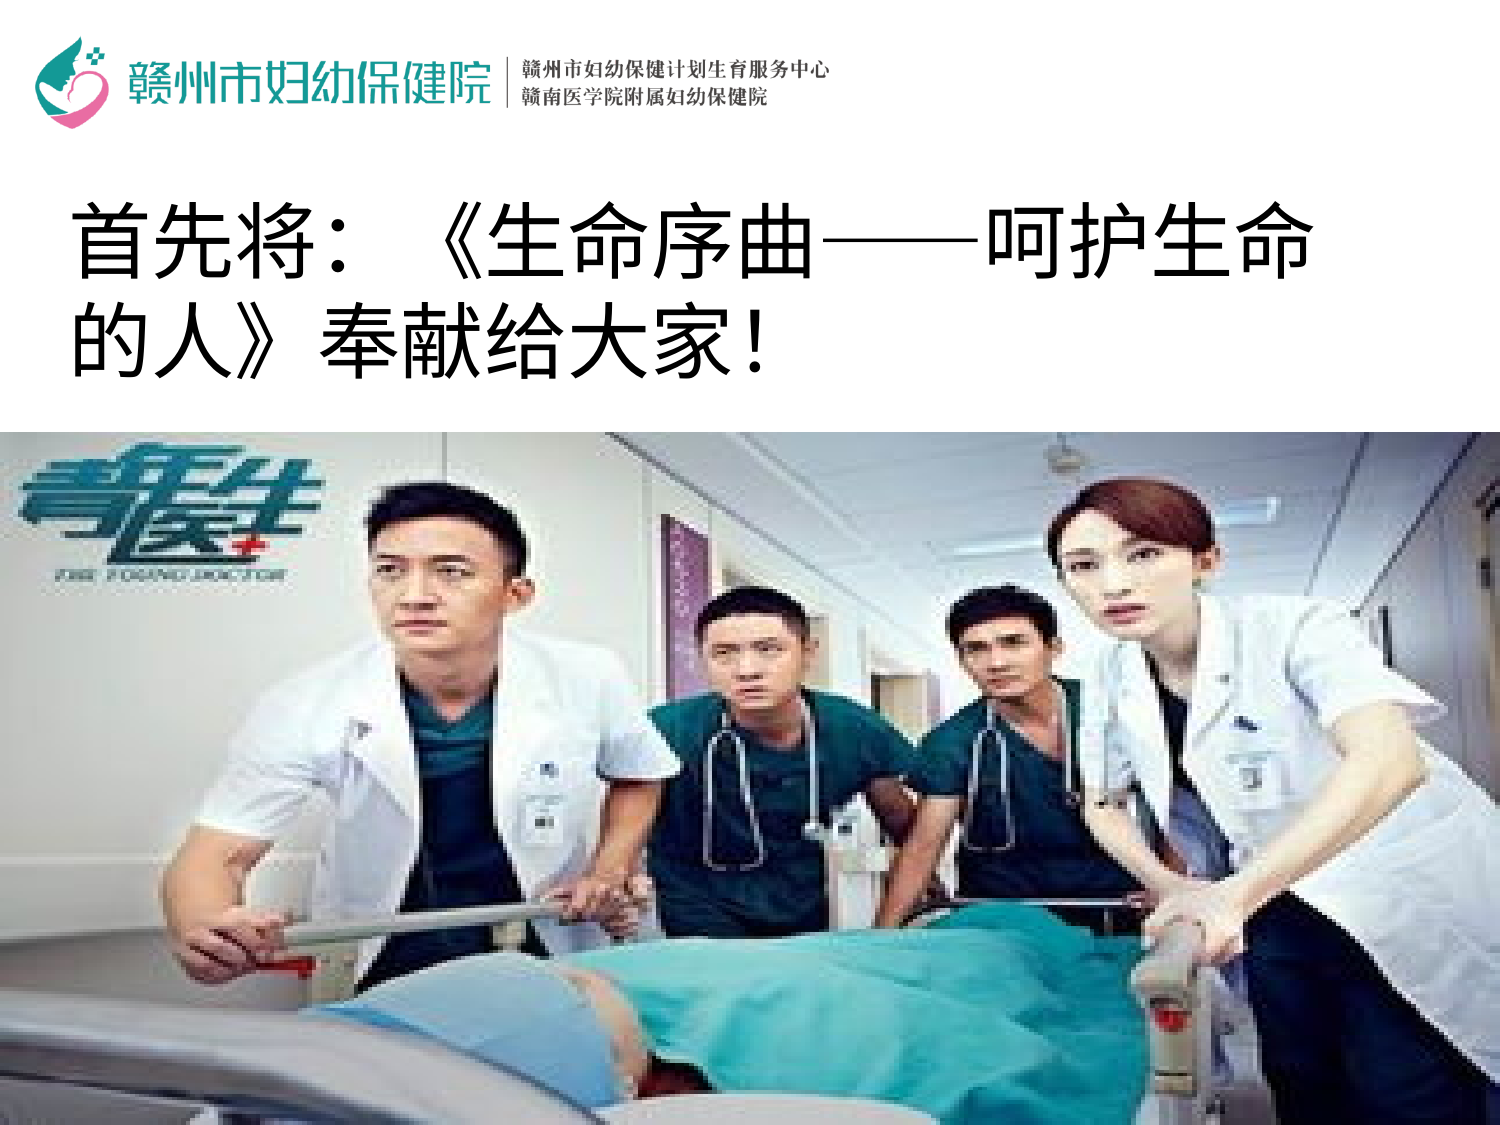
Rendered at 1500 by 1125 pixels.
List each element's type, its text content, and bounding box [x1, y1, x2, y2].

title 首先将：《生命序曲——呵护生命的人》奉献给大家！ [52, 66, 1390, 430]
picture [35, 35, 829, 129]
picture [0, 432, 1500, 1125]
